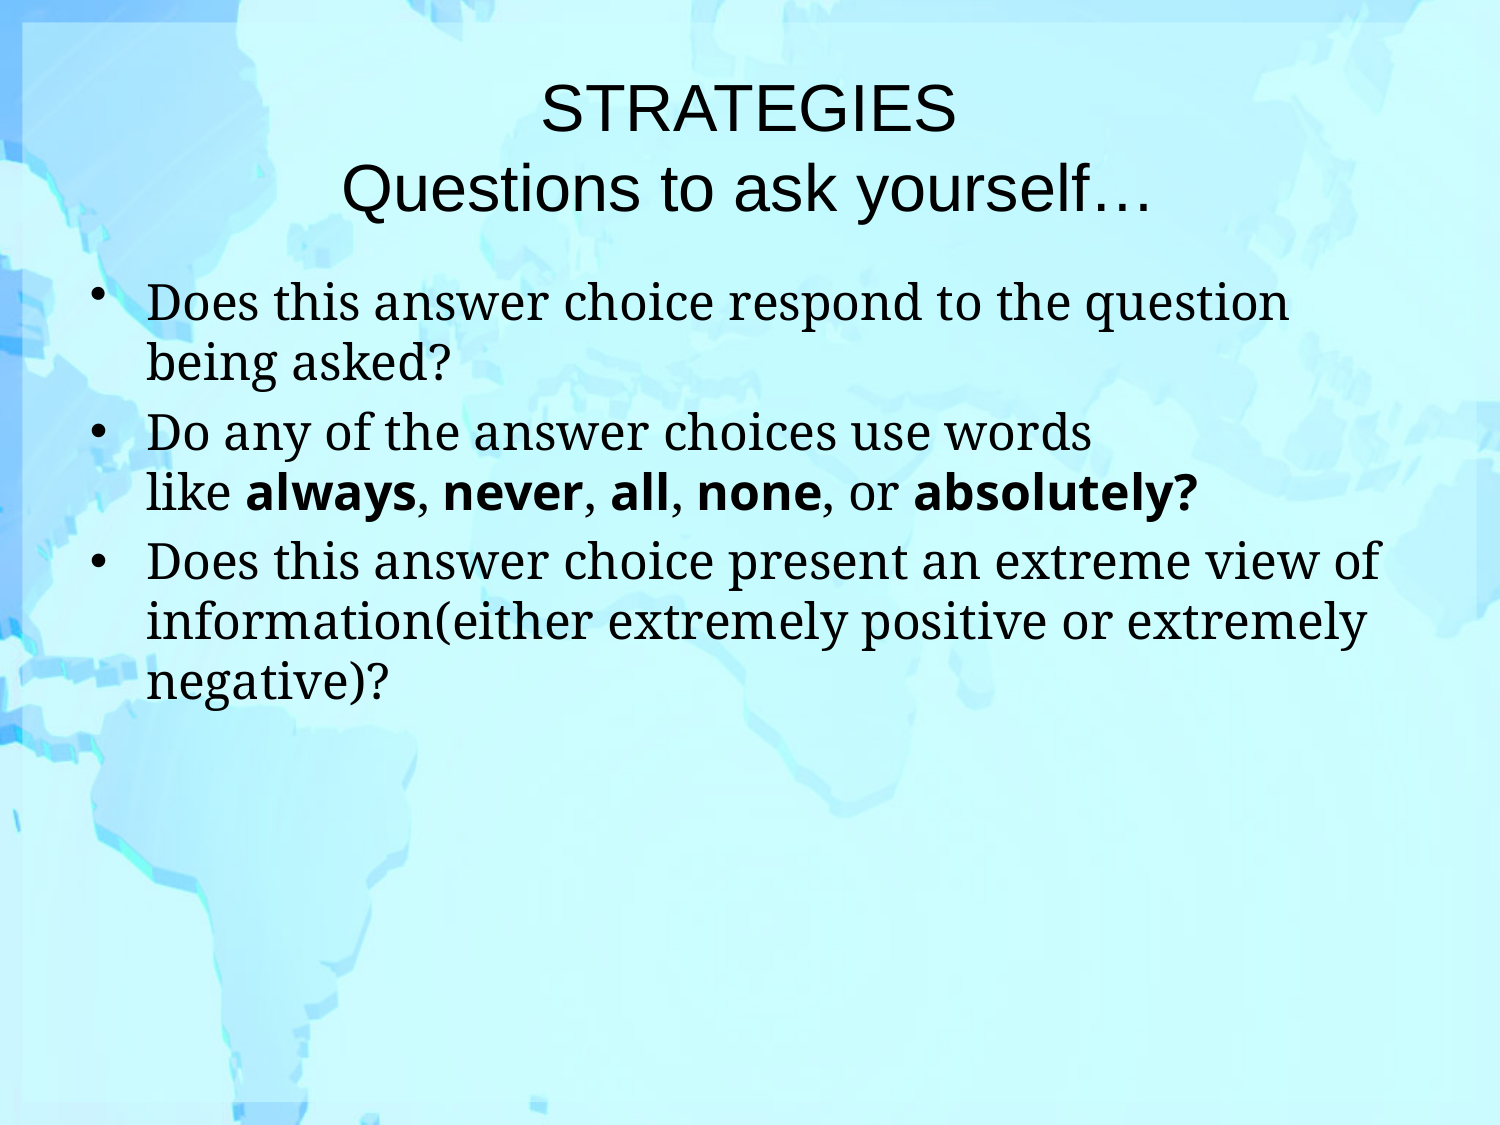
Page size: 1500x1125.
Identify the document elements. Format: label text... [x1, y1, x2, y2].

list Does this answer choice respond to the question being asked? Do any of the answer choices use words like always, never, all, none, or absolutely? Does this answer choice present an extreme view of information(either extremely positive or extremely negative)? [74, 262, 1425, 1005]
title STRATEGIES Questions to ask yourself… [74, 45, 1425, 233]
picture [0, 0, 1500, 1125]
